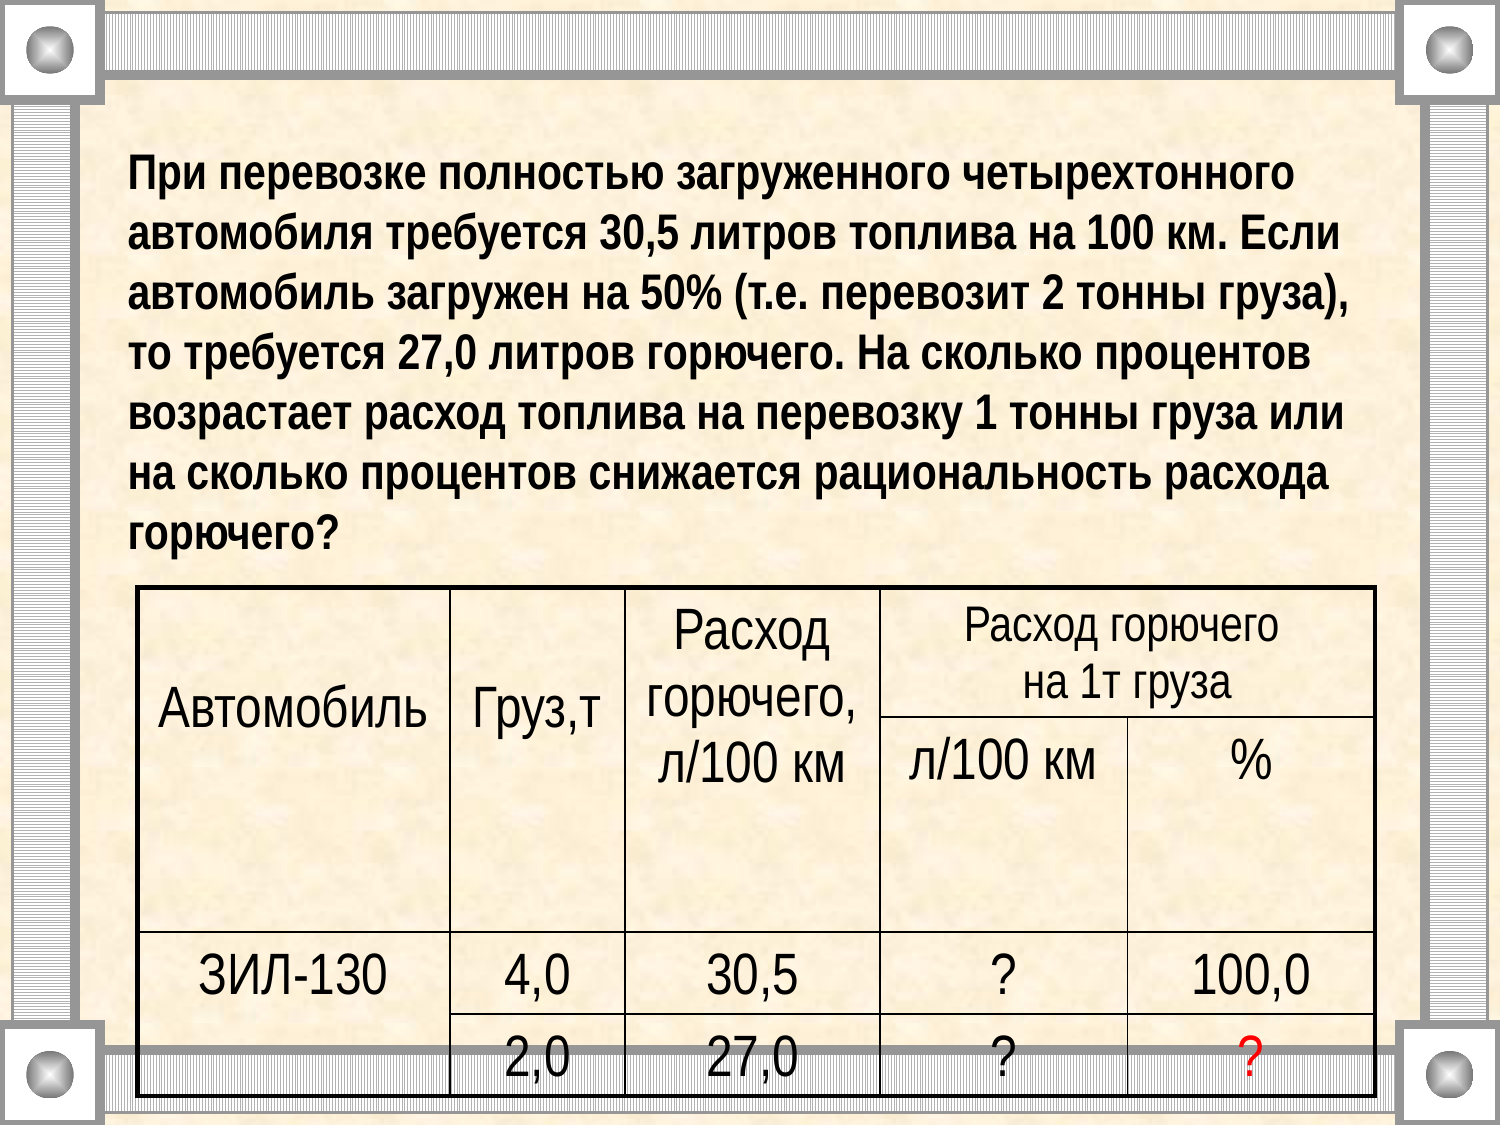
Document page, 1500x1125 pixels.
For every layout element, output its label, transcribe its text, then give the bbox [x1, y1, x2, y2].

text_box При перевозке полностью загруженного четырехтонного автомобиля требуется 30,5 литров топлива на 100 км. Если автомобиль загружен на 50% (т.е. перевозит 2 тонны груза), то требуется 27,0 литров горючего. На сколько процентов возрастает расход топлива на перевозку 1 тонны груза или на сколько процентов снижается рациональность расхода горючего? [112, 274, 1388, 425]
table_header Расход горючего на 1т груза [881, 590, 1373, 716]
picture [105, 0, 1395, 11]
table_cell 30,5 [626, 933, 879, 1013]
table_cell 4,0 [451, 933, 624, 1013]
table_cell 100,0 [1128, 933, 1373, 1013]
table_cell ? [1128, 1015, 1373, 1094]
table_cell 27,0 [626, 1015, 879, 1094]
table_header Расход горючего,л/100 км [626, 590, 879, 931]
table_header Автомобиль [140, 590, 449, 931]
table_cell ? [881, 1015, 1127, 1094]
table_cell ? [881, 933, 1127, 1013]
picture [80, 80, 1420, 1045]
table_cell % [1128, 718, 1373, 931]
table_header Груз,т [451, 590, 624, 931]
picture [105, 1114, 1395, 1125]
picture [0, 105, 11, 1020]
table_cell ЗИЛ-130 [140, 933, 449, 1094]
picture [1489, 105, 1500, 1020]
table_cell л/100 км [881, 718, 1127, 931]
table_cell 2,0 [451, 1015, 624, 1094]
